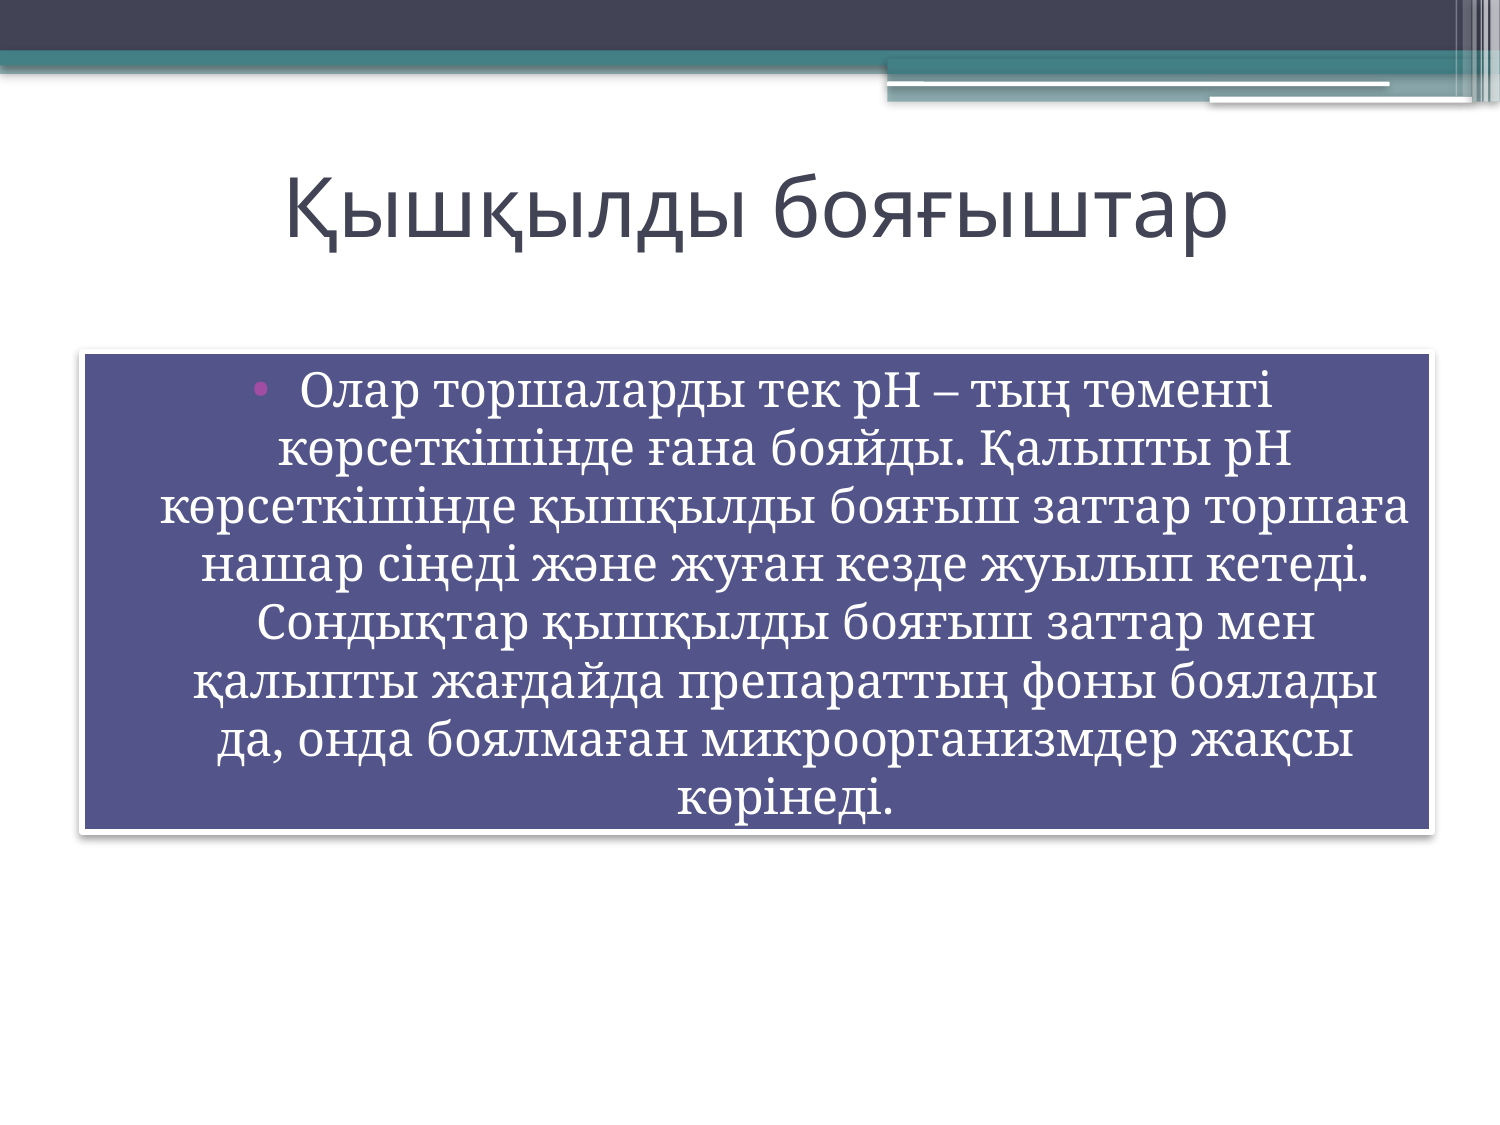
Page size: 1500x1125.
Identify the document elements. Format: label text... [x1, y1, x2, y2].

list Олар торшаларды тек рН – тың төменгі көрсеткішінде ғана бояйды. Қалыпты рН көрсеткішінде қышқылды бояғыш заттар торшаға нашар сіңеді және жуған кезде жуылып кетеді. Сондықтар қышқылды бояғыш заттар мен қалыпты жағдайда препараттың фоны боялады да, онда боялмаған микроорганизмдер жақсы көрінеді. [79, 349, 1435, 835]
title Қышқылды бояғыштар [82, 117, 1432, 293]
